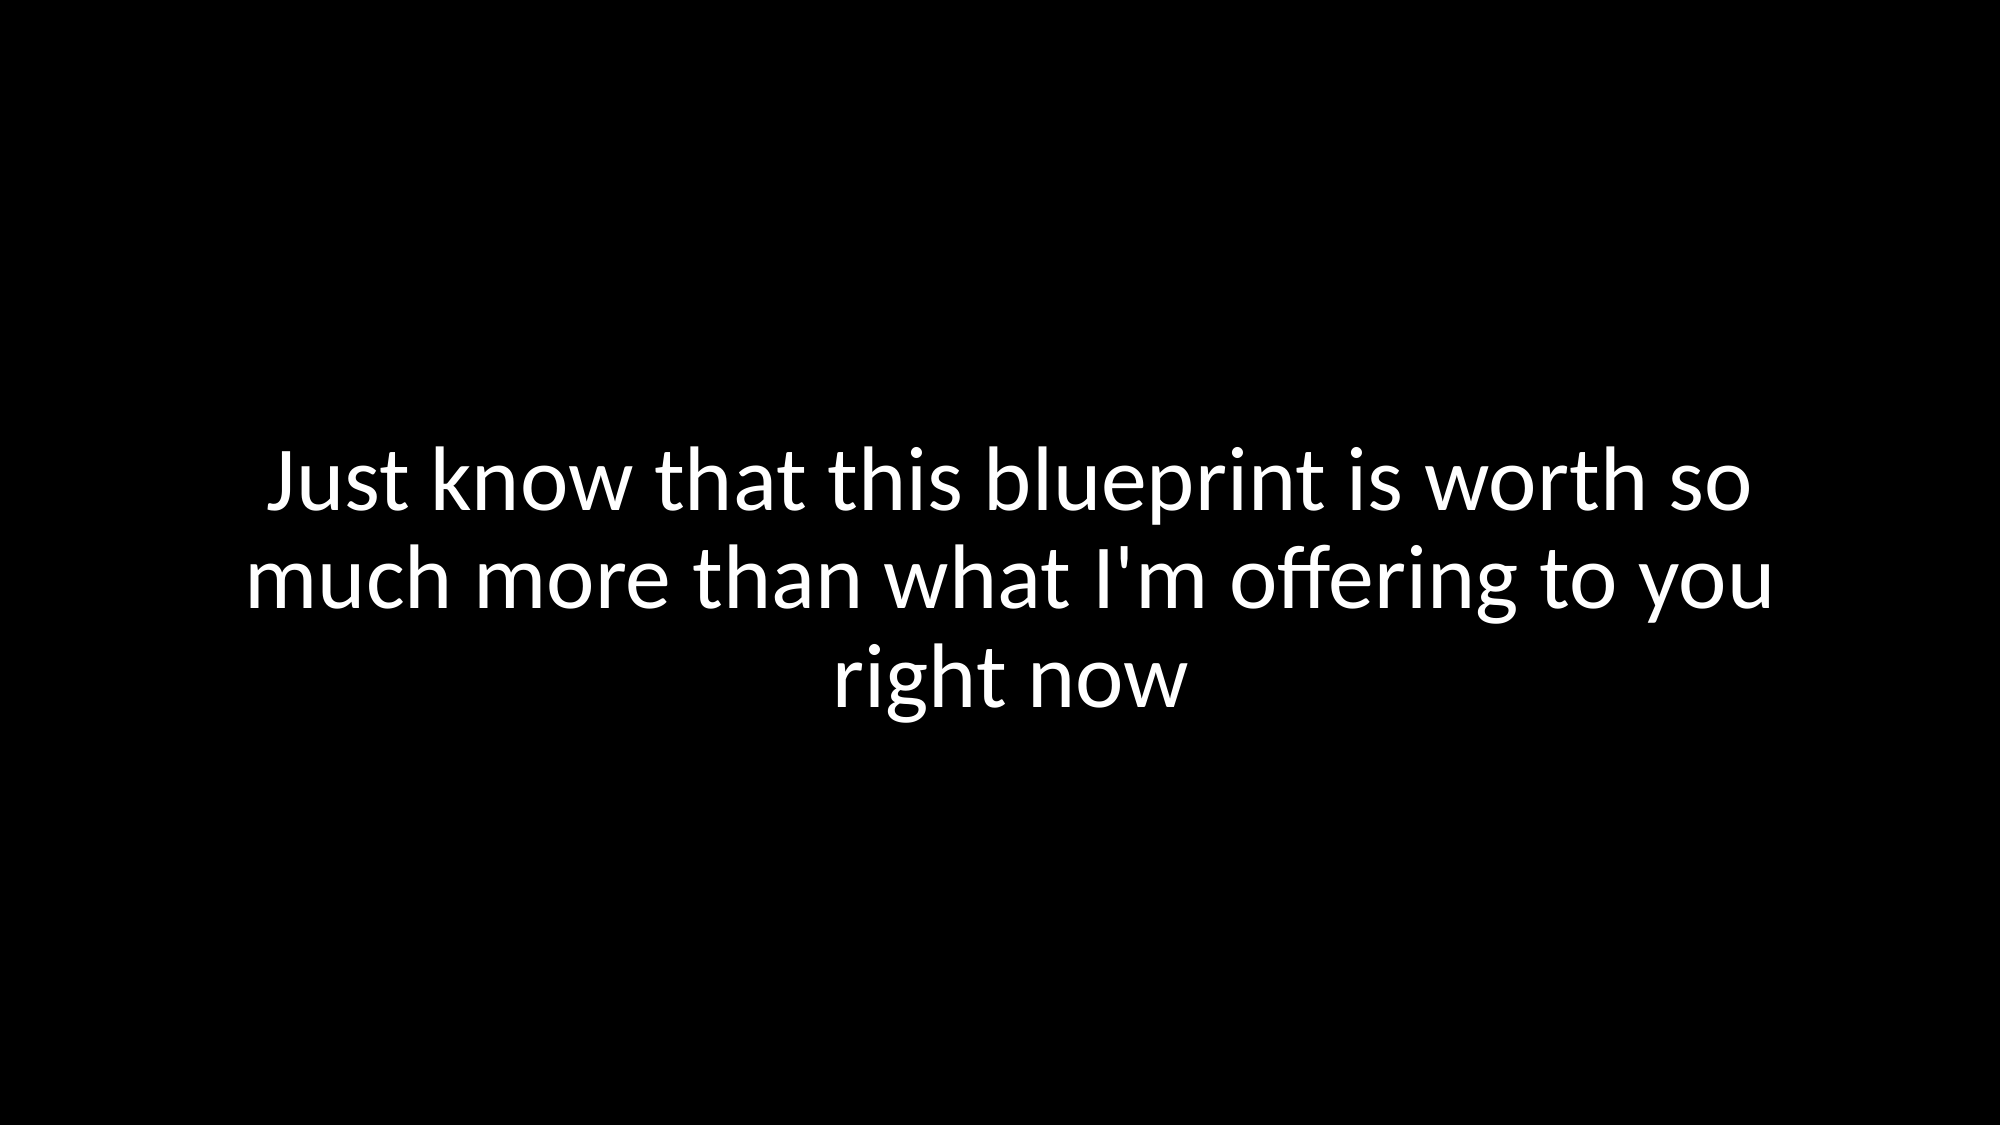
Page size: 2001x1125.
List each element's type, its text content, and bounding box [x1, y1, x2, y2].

list Just know that this blueprint is worth so much more than what I'm offering to you right now [148, 303, 1874, 790]
